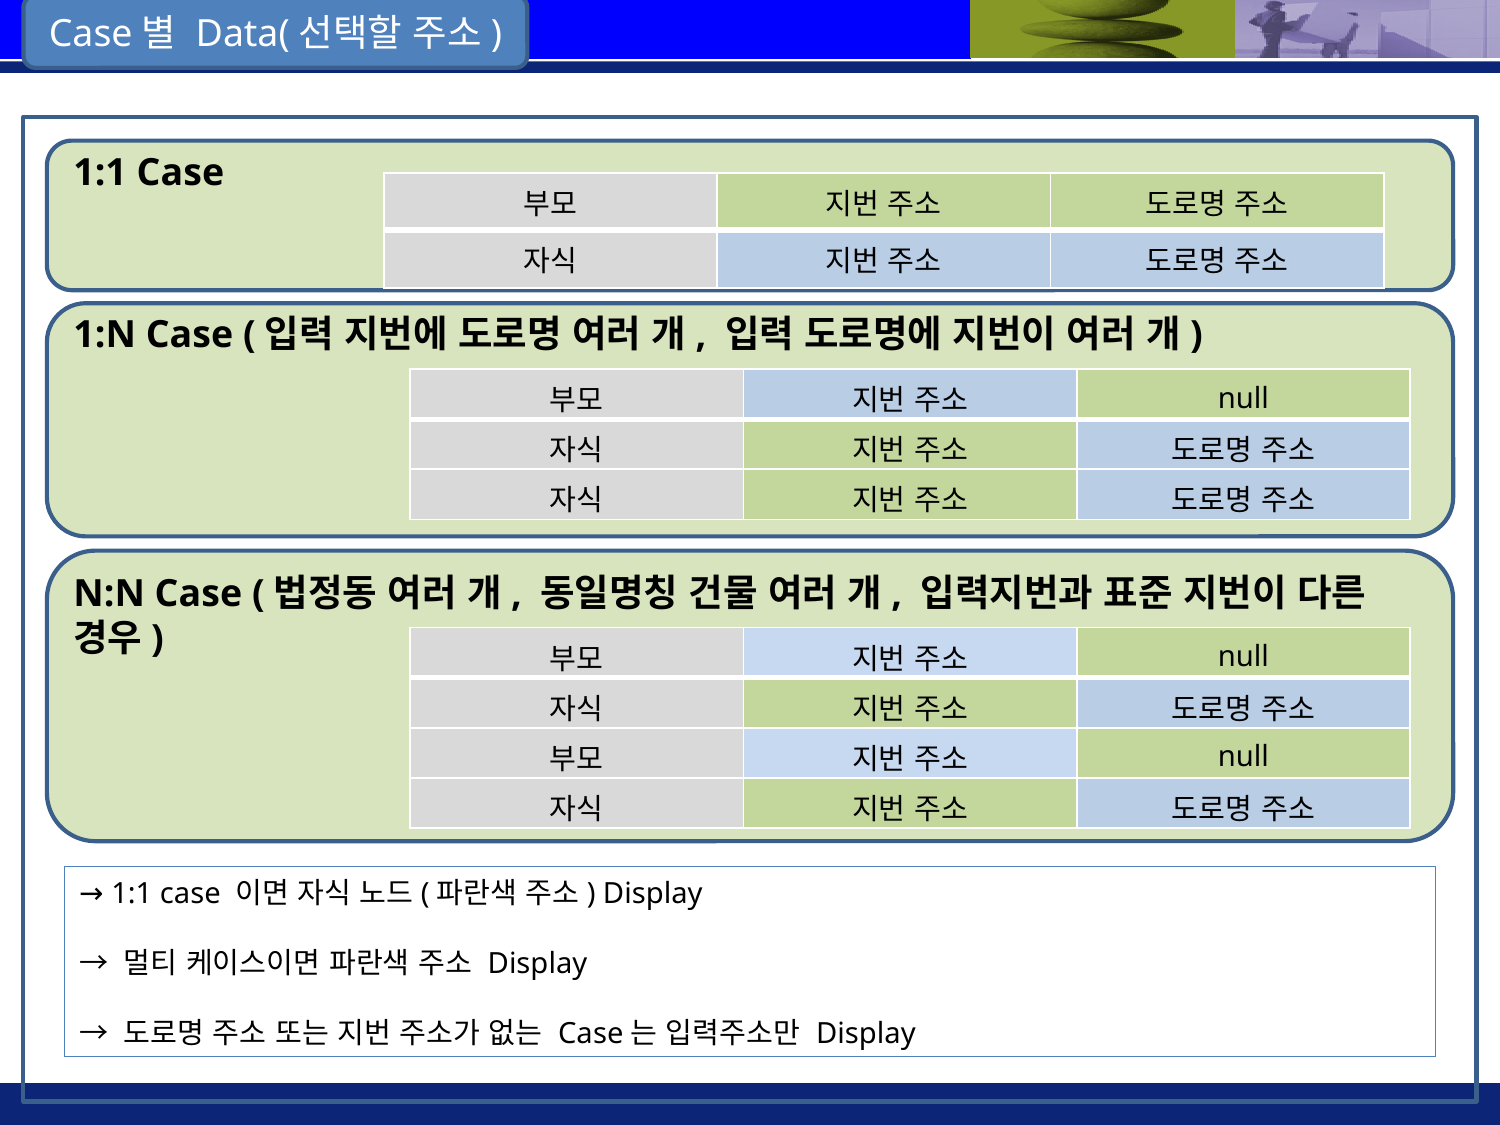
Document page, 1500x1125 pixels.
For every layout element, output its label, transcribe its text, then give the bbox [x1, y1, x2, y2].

table_header 부모 [411, 370, 743, 417]
table_cell null [1078, 729, 1409, 777]
table_header null [1078, 628, 1409, 675]
table_header 부모 [385, 201, 716, 227]
table_cell 지번 주소 [744, 729, 1076, 777]
table_cell 도로명 주소 [1078, 680, 1409, 727]
table_cell 자식 [411, 779, 743, 827]
text_box N:N Case (법정동 여러 개, 동일명칭 건물 여러 개, 입력지번과 표준 지번이 다른 경우) [58, 561, 1453, 667]
table_header 지번 주소 [744, 370, 1076, 417]
text_box [44, 565, 1456, 844]
text_box Case별 Data(선택할 주소) [21, 0, 530, 70]
table_cell 부모 [411, 729, 743, 777]
table_cell 자식 [411, 470, 743, 519]
table_cell 지번 주소 [744, 680, 1076, 727]
table_cell 지번 주소 [744, 422, 1076, 468]
table_header null [1078, 370, 1409, 417]
table_cell 도로명 주소 [1078, 779, 1409, 827]
table_header 지번 주소 [718, 174, 1050, 227]
table_cell 도로명 주소 [1078, 470, 1409, 519]
table_cell 도로명 주소 [1078, 422, 1409, 468]
table_cell 지번 주소 [718, 233, 1050, 287]
table_cell 자식 [411, 422, 743, 468]
table_header 도로명 주소 [1051, 174, 1383, 227]
table_cell 지번 주소 [744, 470, 1076, 519]
picture [970, 0, 1500, 58]
table_cell 도로명 주소 [1051, 233, 1383, 287]
table_header 부모 [411, 628, 743, 675]
table_cell 자식 [411, 680, 743, 727]
text_box 1:N Case (입력 지번에 도로명 여러 개, 입력 도로명에 지번이 여러 개) [58, 302, 1400, 363]
table_cell 지번 주소 [744, 779, 1076, 827]
text_box [21, 115, 1479, 1104]
table_cell 자식 [385, 233, 716, 287]
text_box → 1:1 case 이면 자식 노드(파란색 주소) Display → 멀티 케이스이면 파란색 주소 Display → 도로명 주소 또는 지번 주소가 없는 Case는 입력주소만 Display [64, 866, 1436, 1057]
text_box [62, 548, 1438, 561]
table_header 지번 주소 [744, 628, 1076, 675]
text_box 1:1 Case [58, 140, 797, 201]
